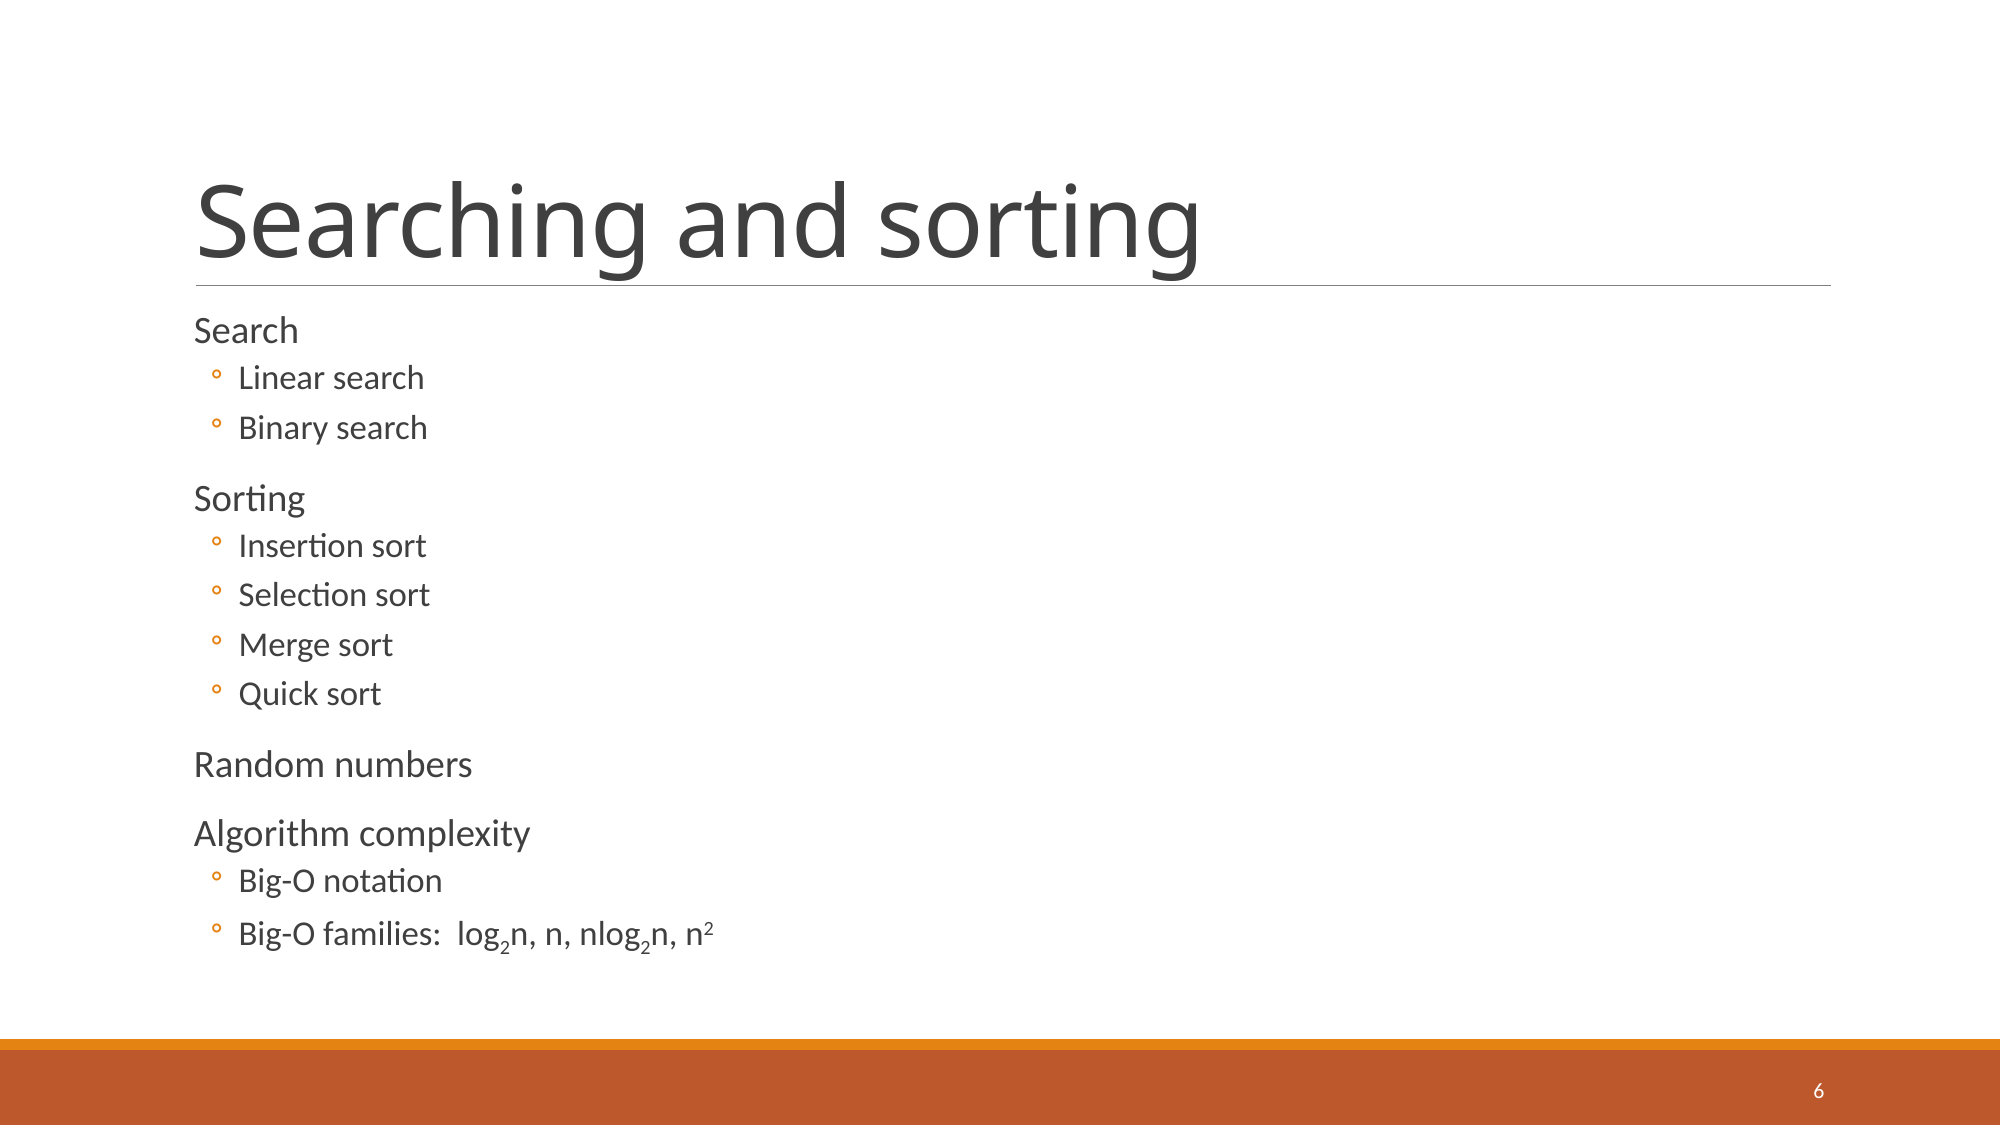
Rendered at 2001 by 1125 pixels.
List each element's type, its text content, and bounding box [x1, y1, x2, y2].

list Search Linear search Binary search Sorting Insertion sort Selection sort Merge sort Quick sort Random numbers Algorithm complexity Big-O notation Big-O families: log2n, n, nlog2n, n2 [180, 302, 1830, 963]
slide_number 6 [1624, 1059, 1840, 1120]
title Searching and sorting [180, 47, 1830, 285]
